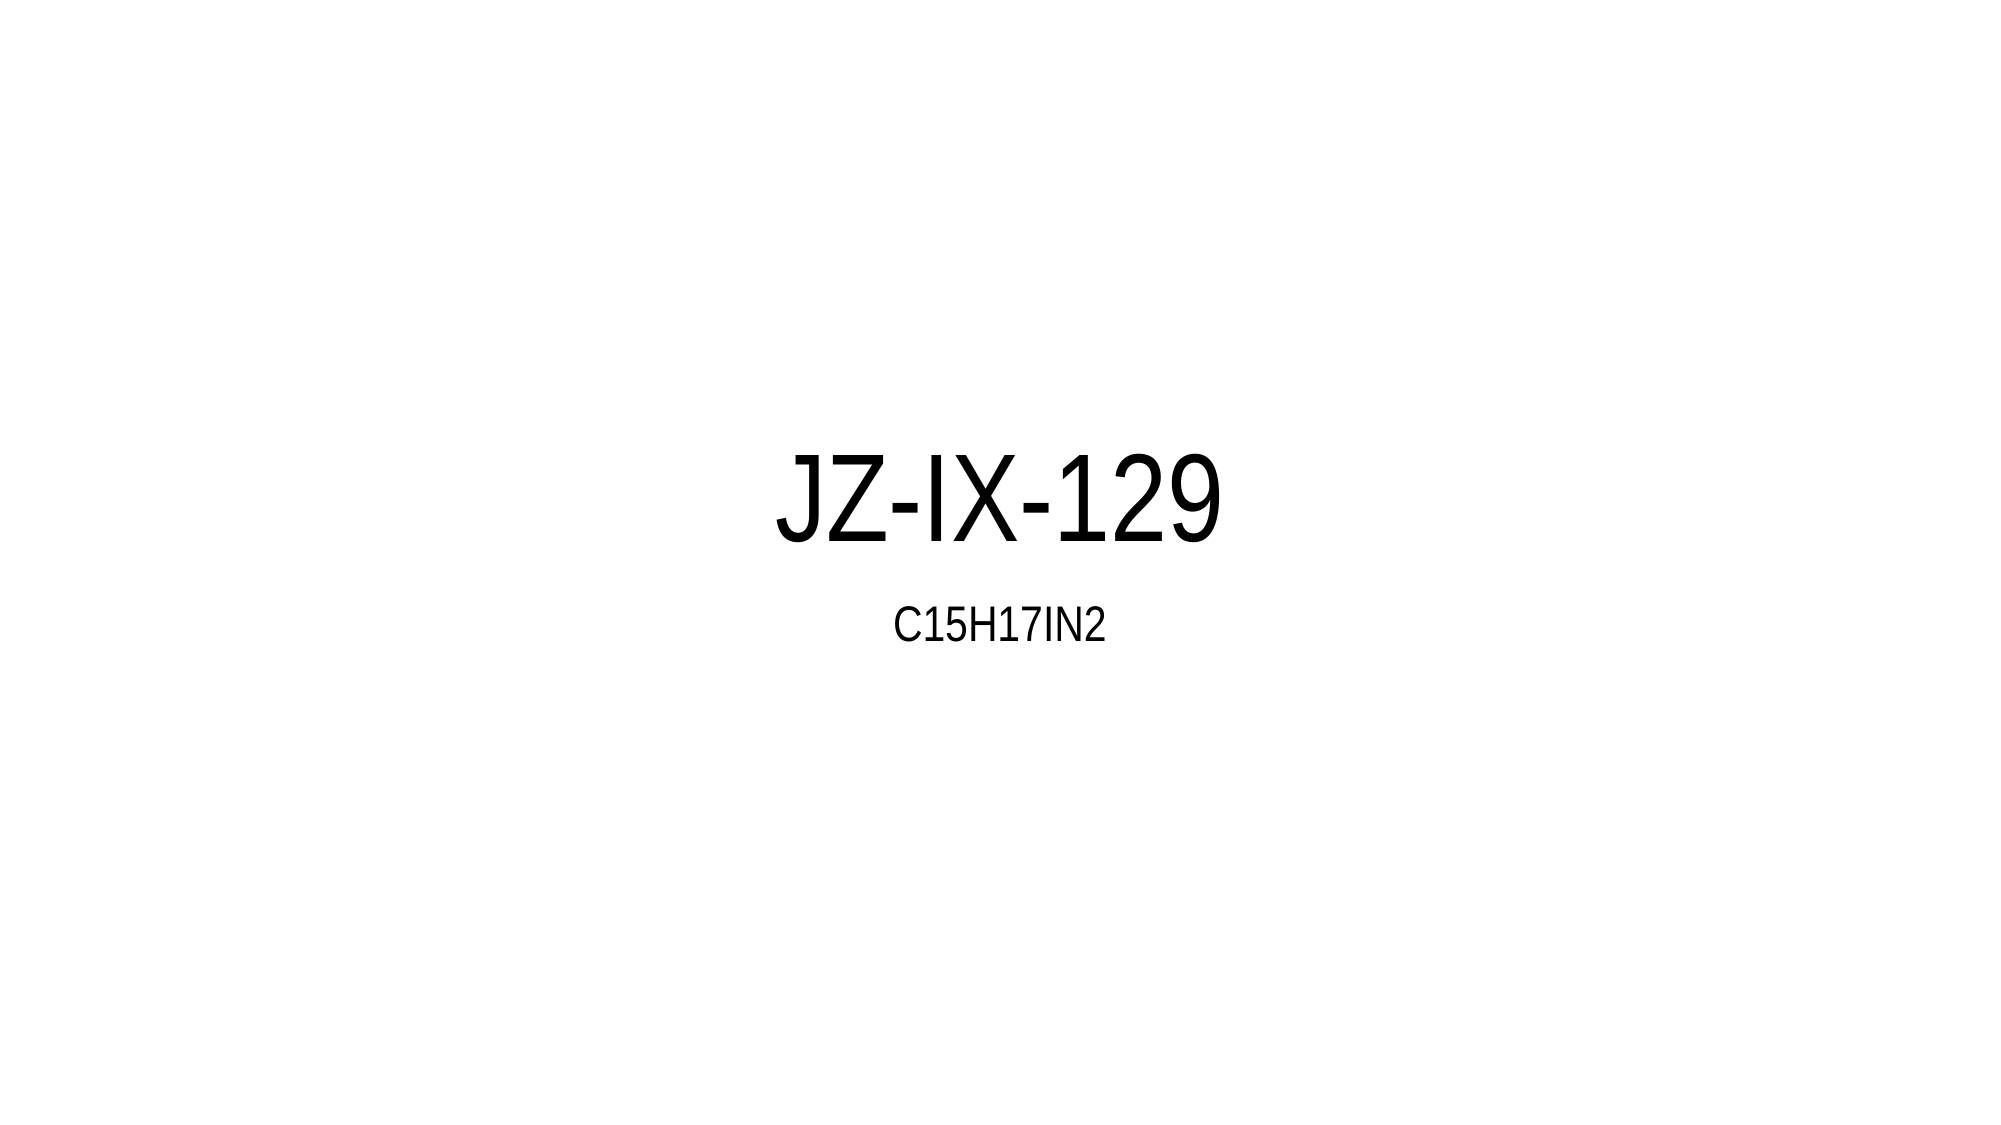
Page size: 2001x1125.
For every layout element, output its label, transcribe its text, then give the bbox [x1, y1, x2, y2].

title JZ-IX-129 [223, 184, 1777, 576]
subtitle C15H17IN2 [249, 590, 1750, 863]
